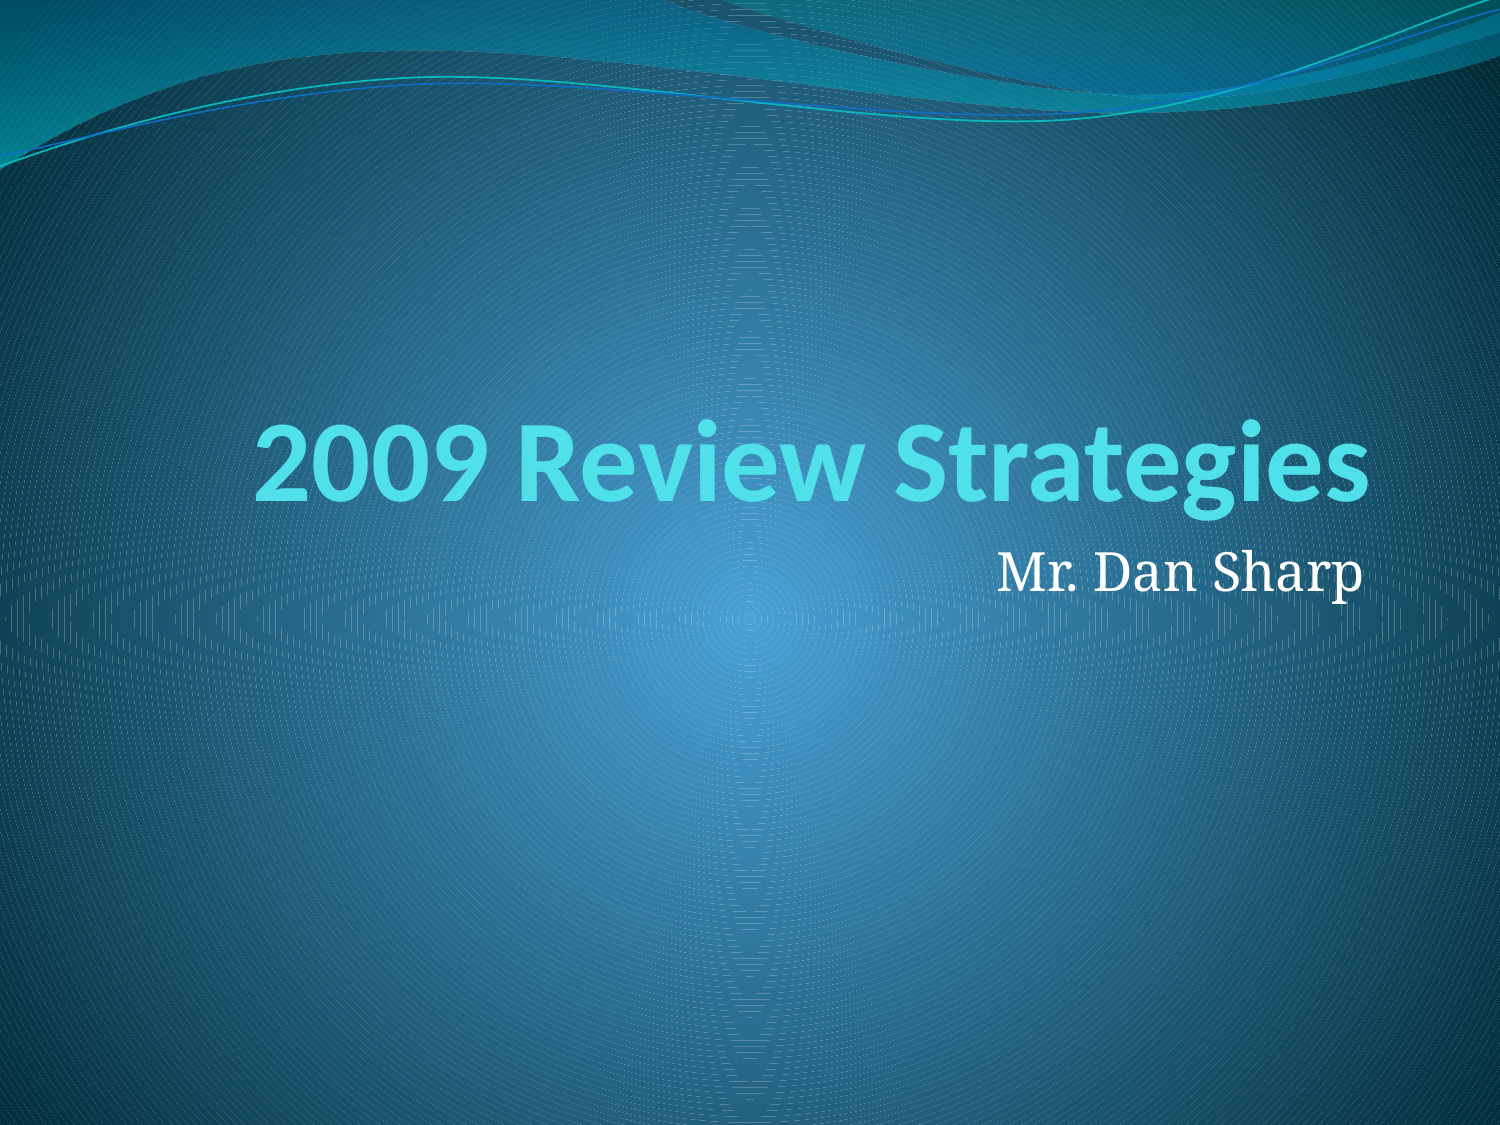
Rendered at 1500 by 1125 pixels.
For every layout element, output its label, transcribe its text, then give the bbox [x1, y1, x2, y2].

title 2009 Review Strategies [87, 224, 1376, 525]
subtitle Mr. Dan Sharp [87, 529, 1376, 818]
